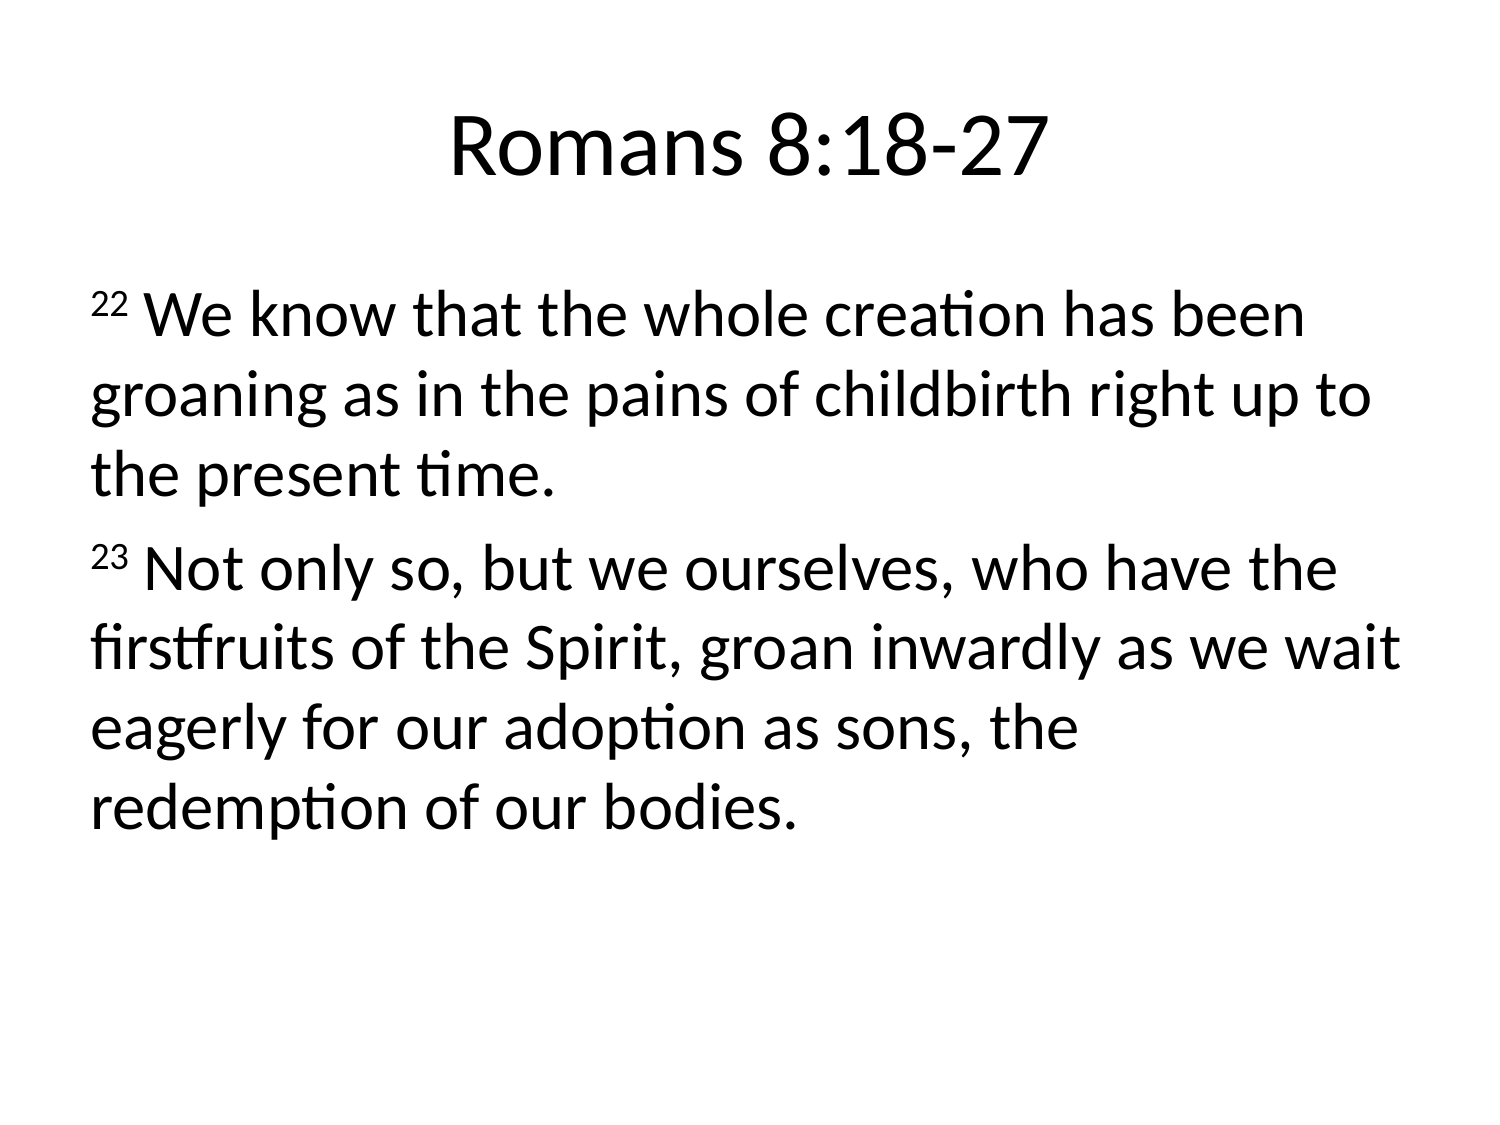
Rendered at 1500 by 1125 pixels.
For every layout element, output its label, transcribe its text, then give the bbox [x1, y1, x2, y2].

title Romans 8:18-27 [75, 45, 1425, 233]
list 22 We know that the whole creation has been groaning as in the pains of childbirth right up to the present time. 23 Not only so, but we ourselves, who have the firstfruits of the Spirit, groan inwardly as we wait eagerly for our adoption as sons, the redemption of our bodies. [75, 262, 1425, 1005]
